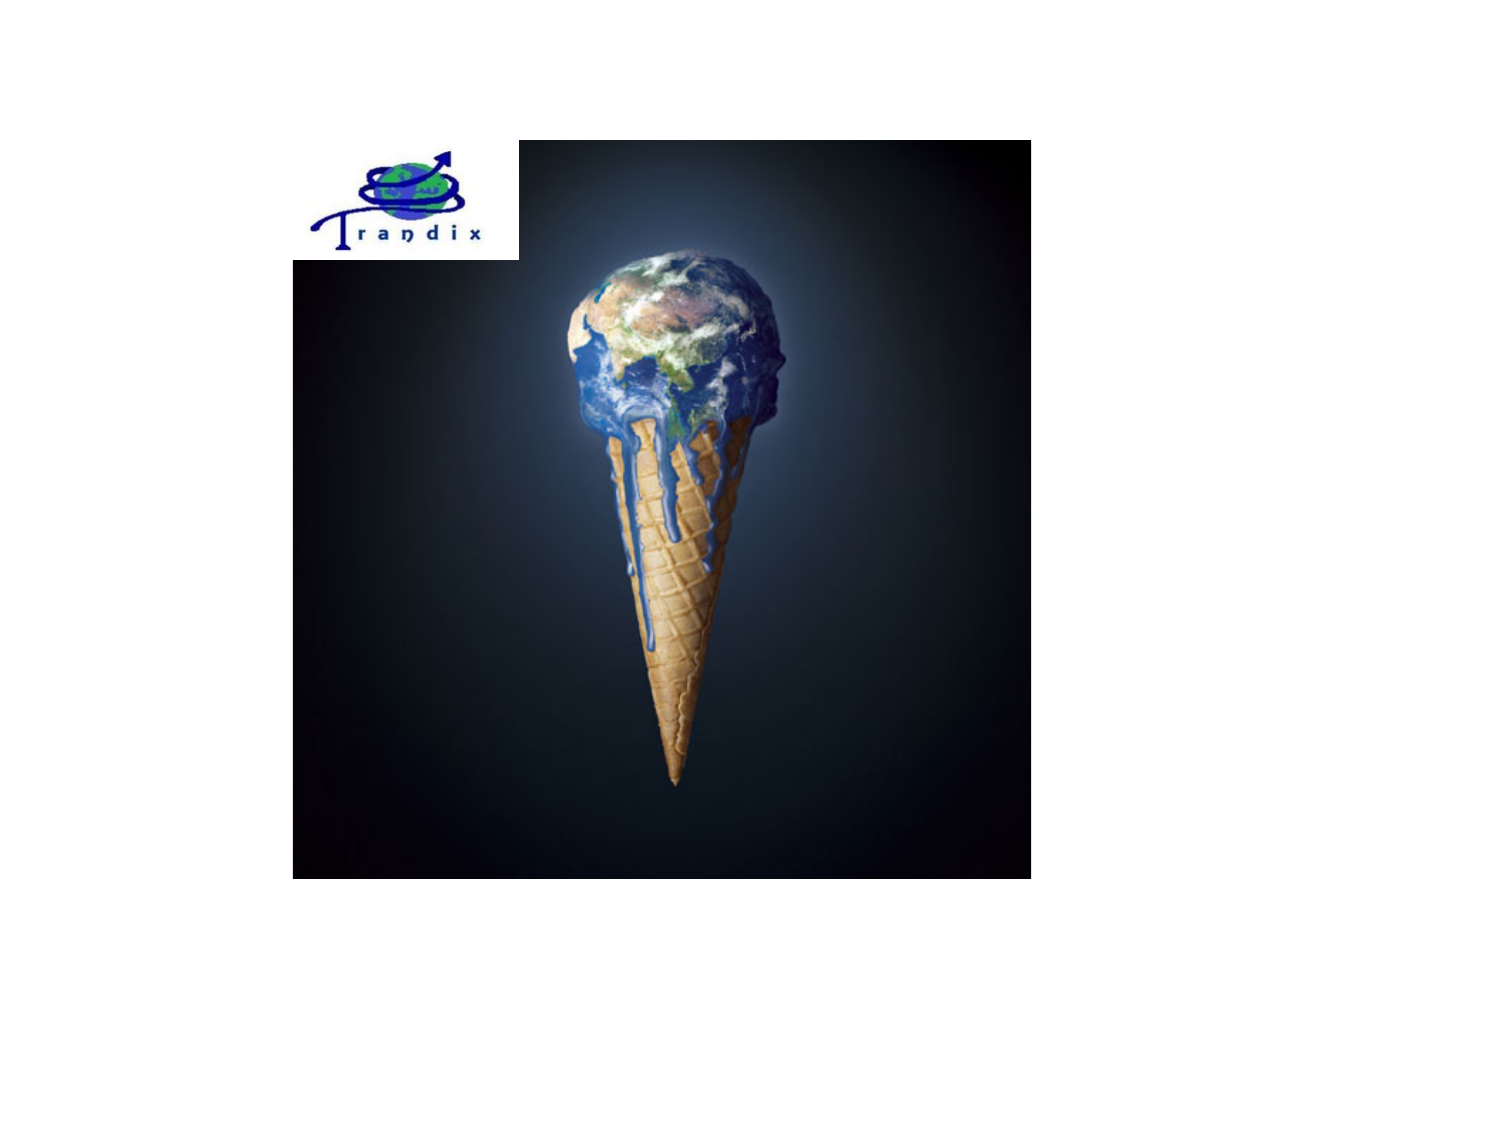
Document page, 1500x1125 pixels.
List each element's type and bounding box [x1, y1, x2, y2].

picture [292, 140, 1032, 880]
